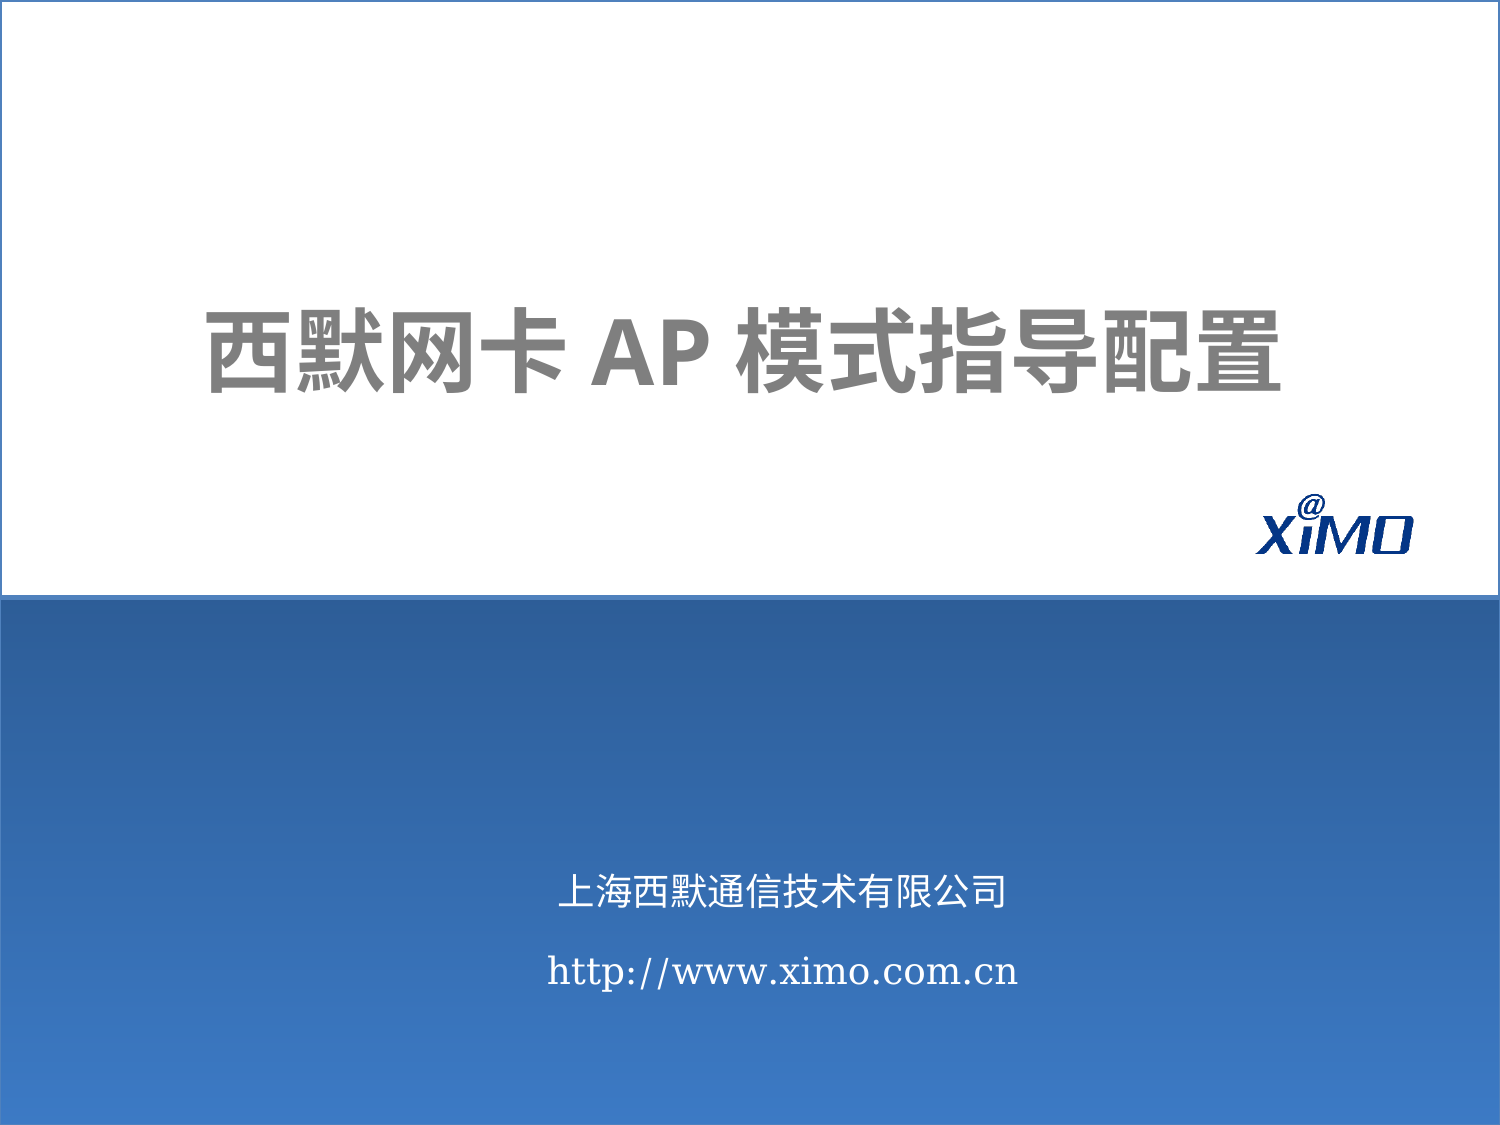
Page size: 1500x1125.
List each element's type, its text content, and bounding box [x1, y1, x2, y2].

picture [1234, 479, 1437, 574]
text_box 西默网卡AP模式指导配置 [182, 260, 1306, 438]
text_box [0, 598, 1500, 1125]
text_box 上海西默通信技术有限公司 http://www.ximo.com.cn [339, 837, 1226, 936]
text_box [0, 0, 1500, 598]
